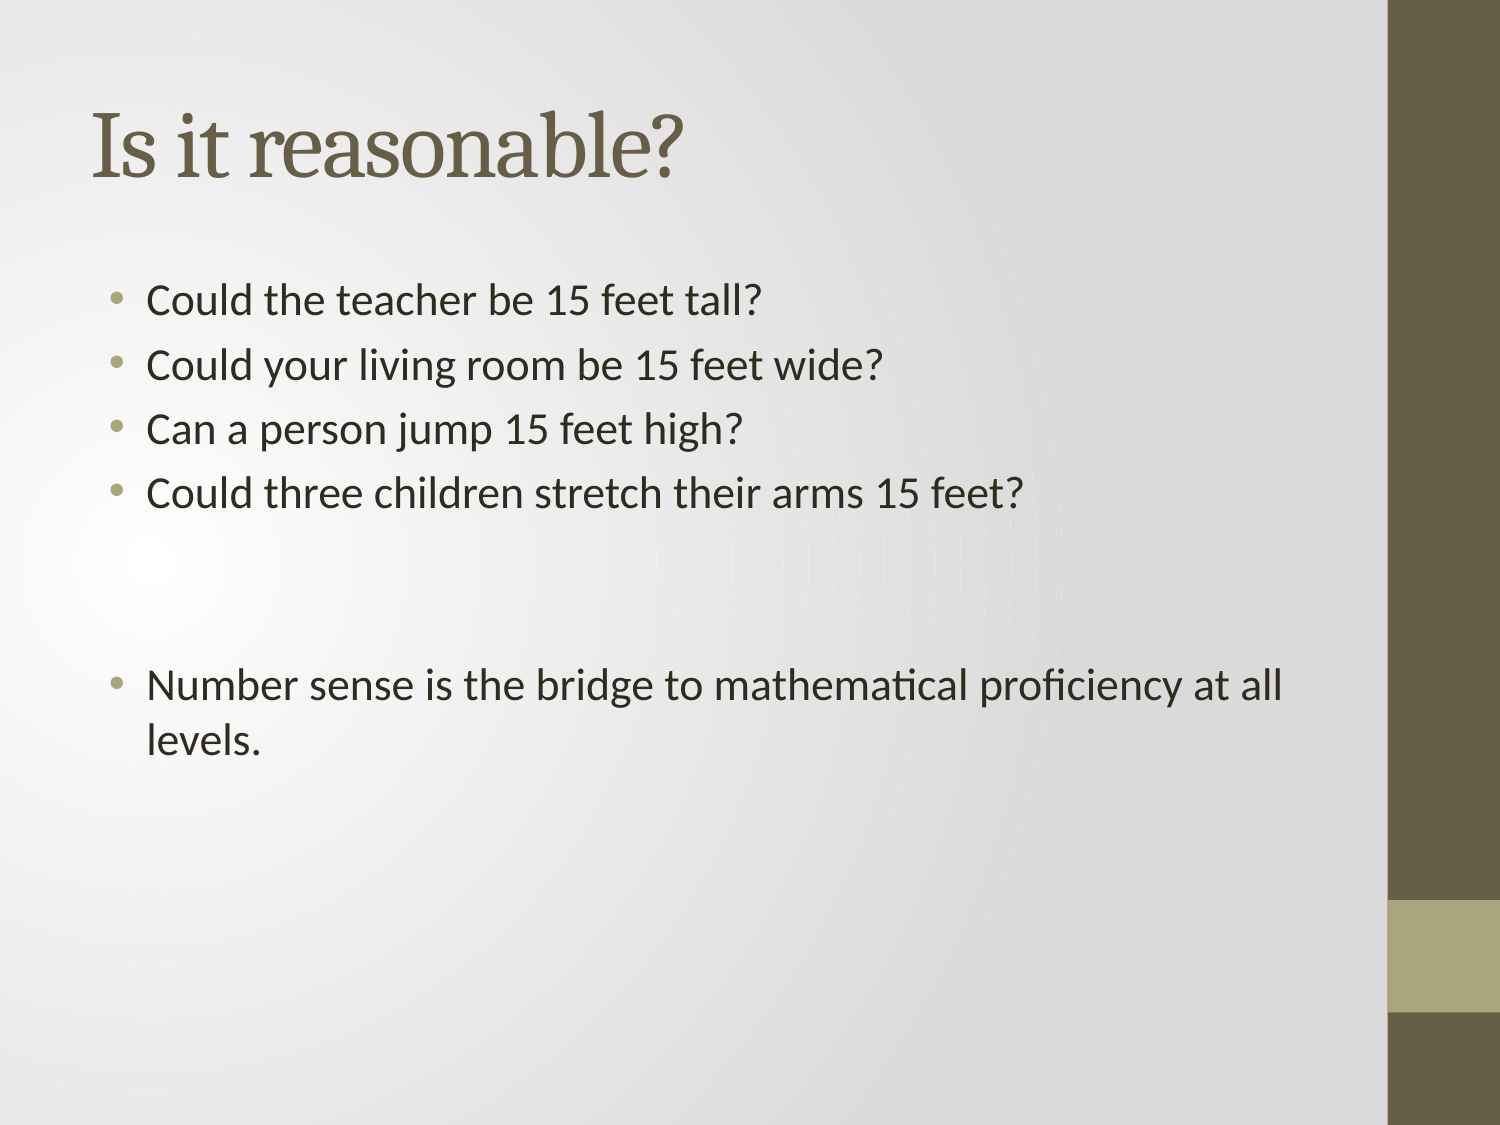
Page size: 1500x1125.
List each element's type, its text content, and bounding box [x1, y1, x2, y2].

title Is it reasonable? [75, 45, 1325, 233]
list Could the teacher be 15 feet tall? Could your living room be 15 feet wide? Can a person jump 15 feet high? Could three children stretch their arms 15 feet? Number sense is the bridge to mathematical proficiency at all levels. [74, 262, 1326, 1051]
